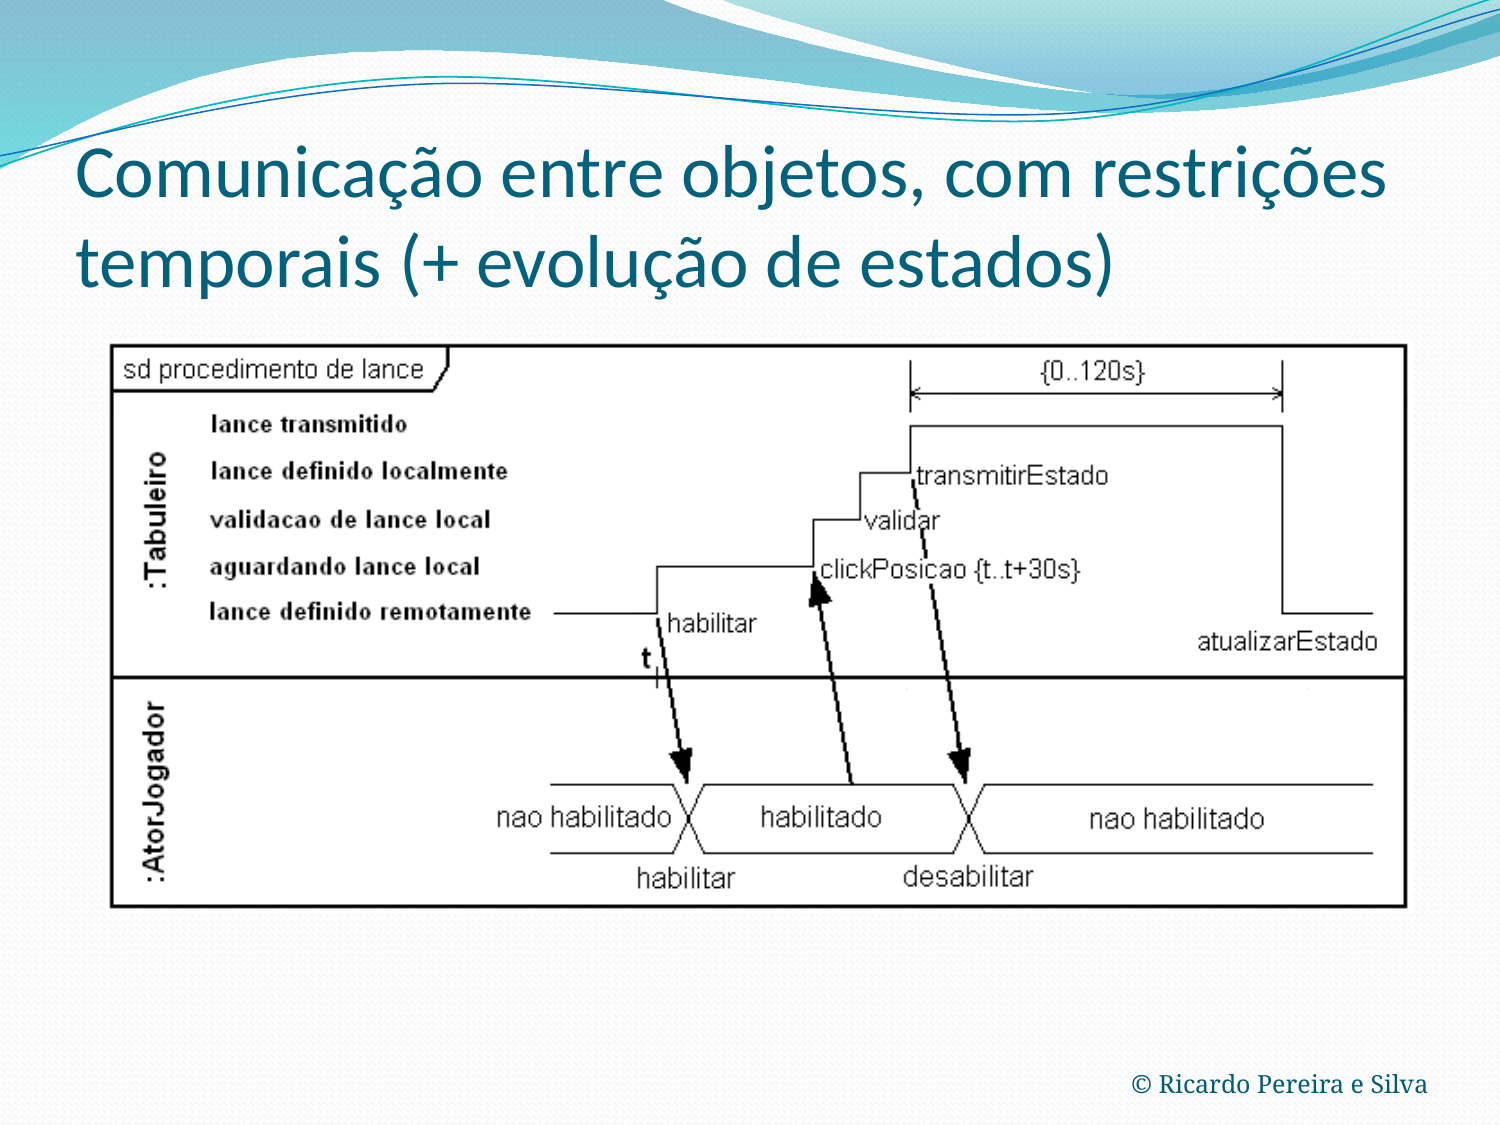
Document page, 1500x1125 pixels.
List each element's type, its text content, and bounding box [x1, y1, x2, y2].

title Comunicação entre objetos, com restrições temporais (+ evolução de estados) [75, 115, 1425, 303]
footer © Ricardo Pereira e Silva [1101, 1042, 1429, 1103]
picture [105, 339, 1413, 915]
